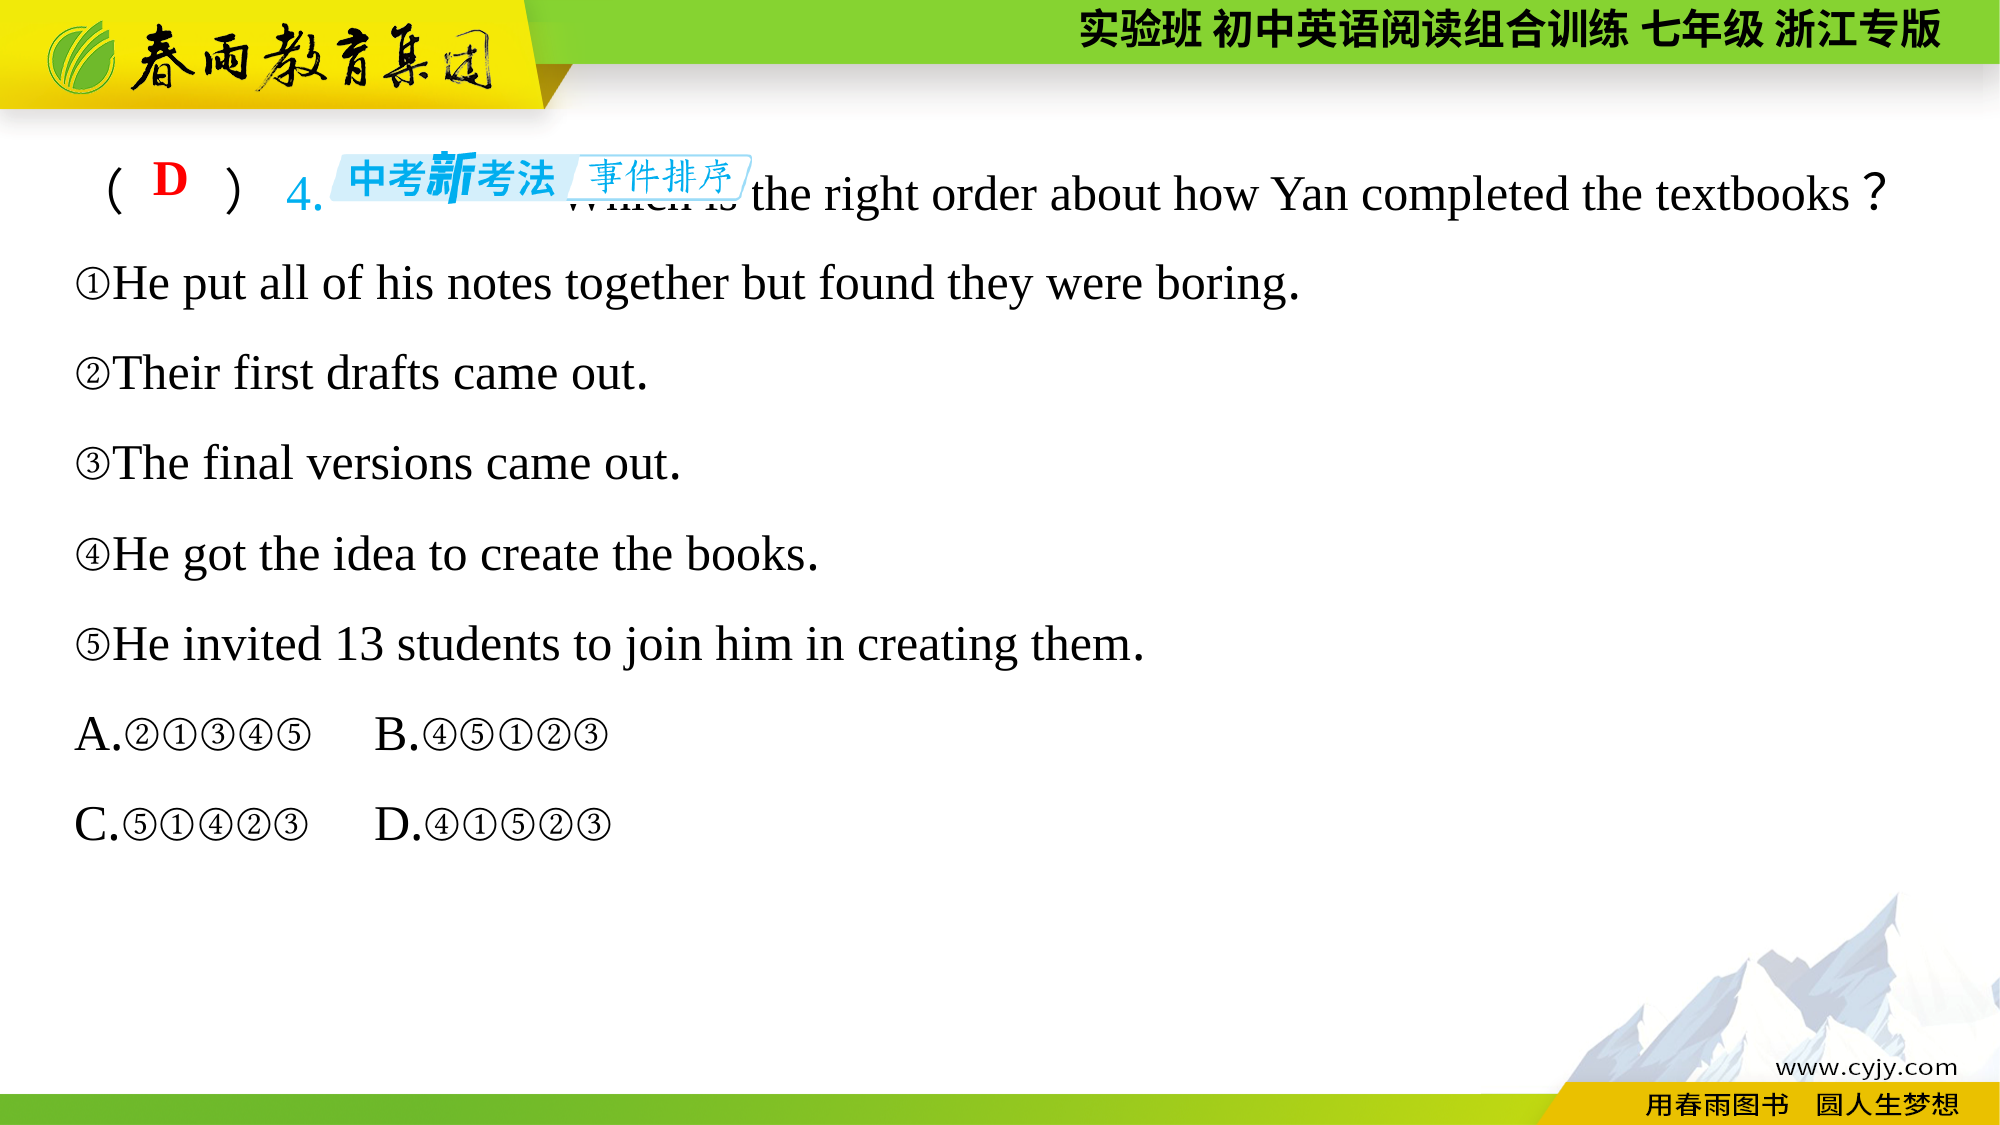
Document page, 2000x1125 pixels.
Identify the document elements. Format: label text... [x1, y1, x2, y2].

list （ ）4. Which is the right order about how Yan completed the textbooks？ ①He put all of his notes together but found they were boring. ②Their first drafts came out. ③The final versions came out. ④He got the idea to create the books. ⑤He invited 13 students to join him in creating them. A.②①③④⑤ B.④⑤①②③ C.⑤①④②③ D.④①⑤②③ [59, 122, 1944, 956]
picture [0, 0, 2000, 1125]
text_box D [138, 138, 204, 214]
